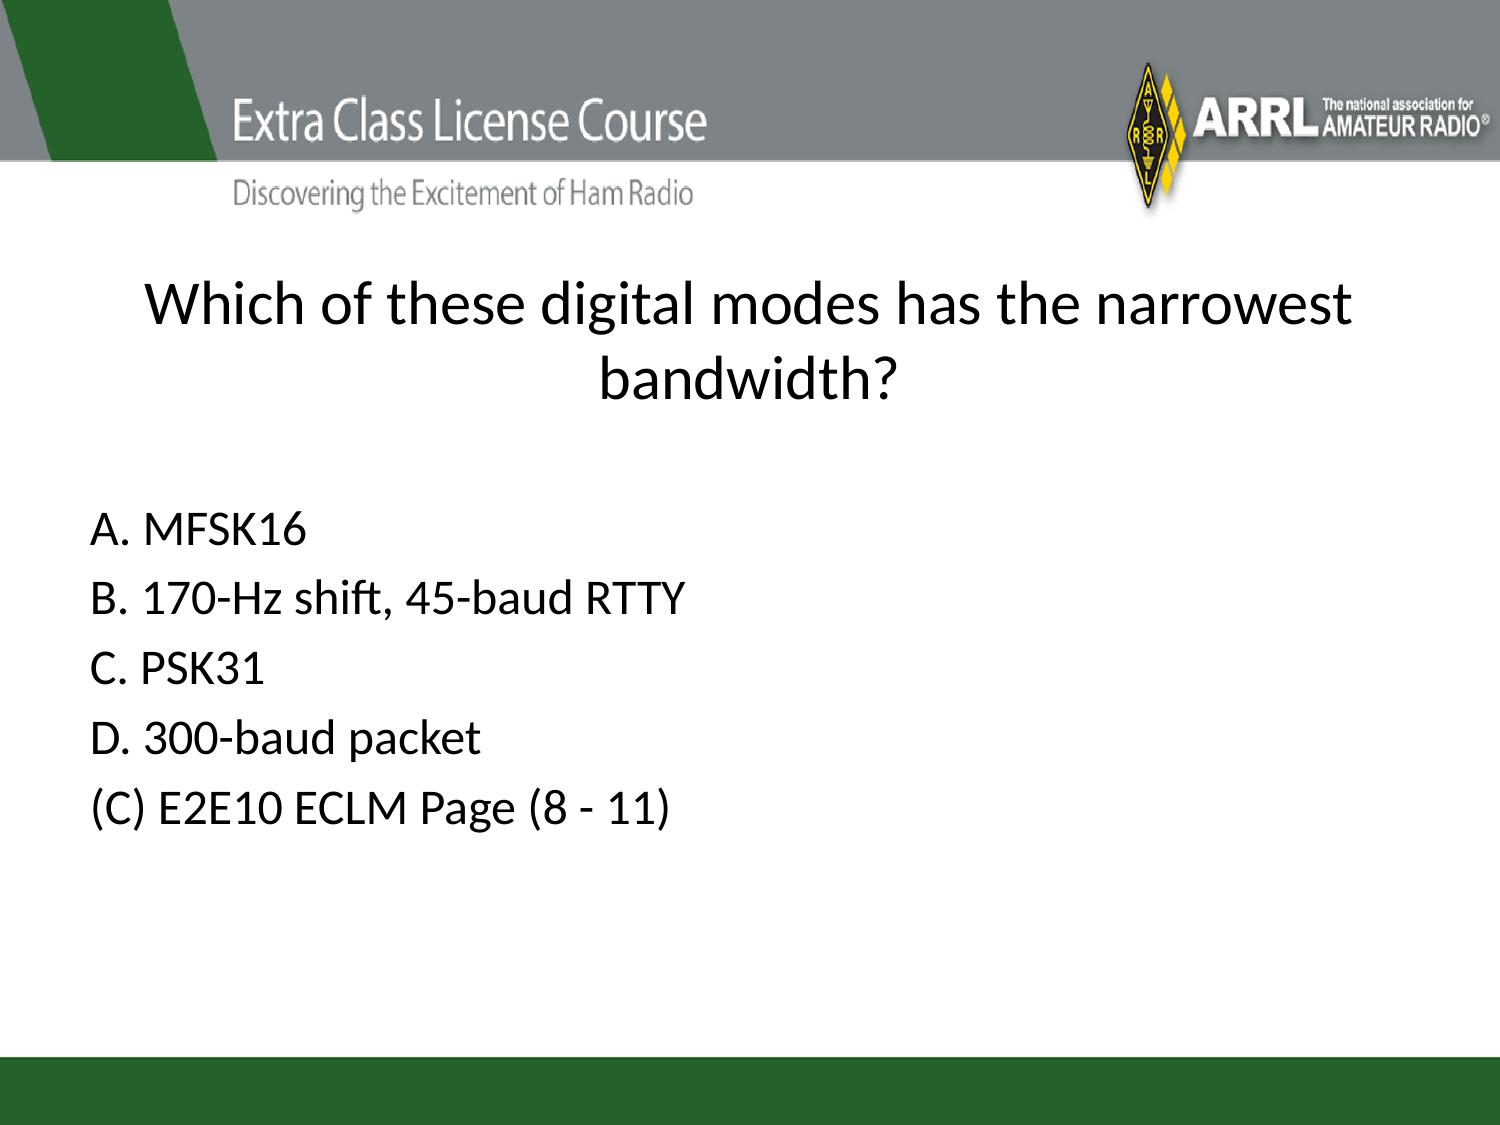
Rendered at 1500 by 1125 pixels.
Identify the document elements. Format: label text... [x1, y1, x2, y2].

picture [0, 0, 1500, 1125]
list A. MFSK16 B. 170-Hz shift, 45-baud RTTY C. PSK31 D. 300-baud packet (C) E2E10 ECLM Page (8 - 11) [75, 487, 1425, 1005]
title Which of these digital modes has the narrowest bandwidth? [75, 254, 1425, 435]
